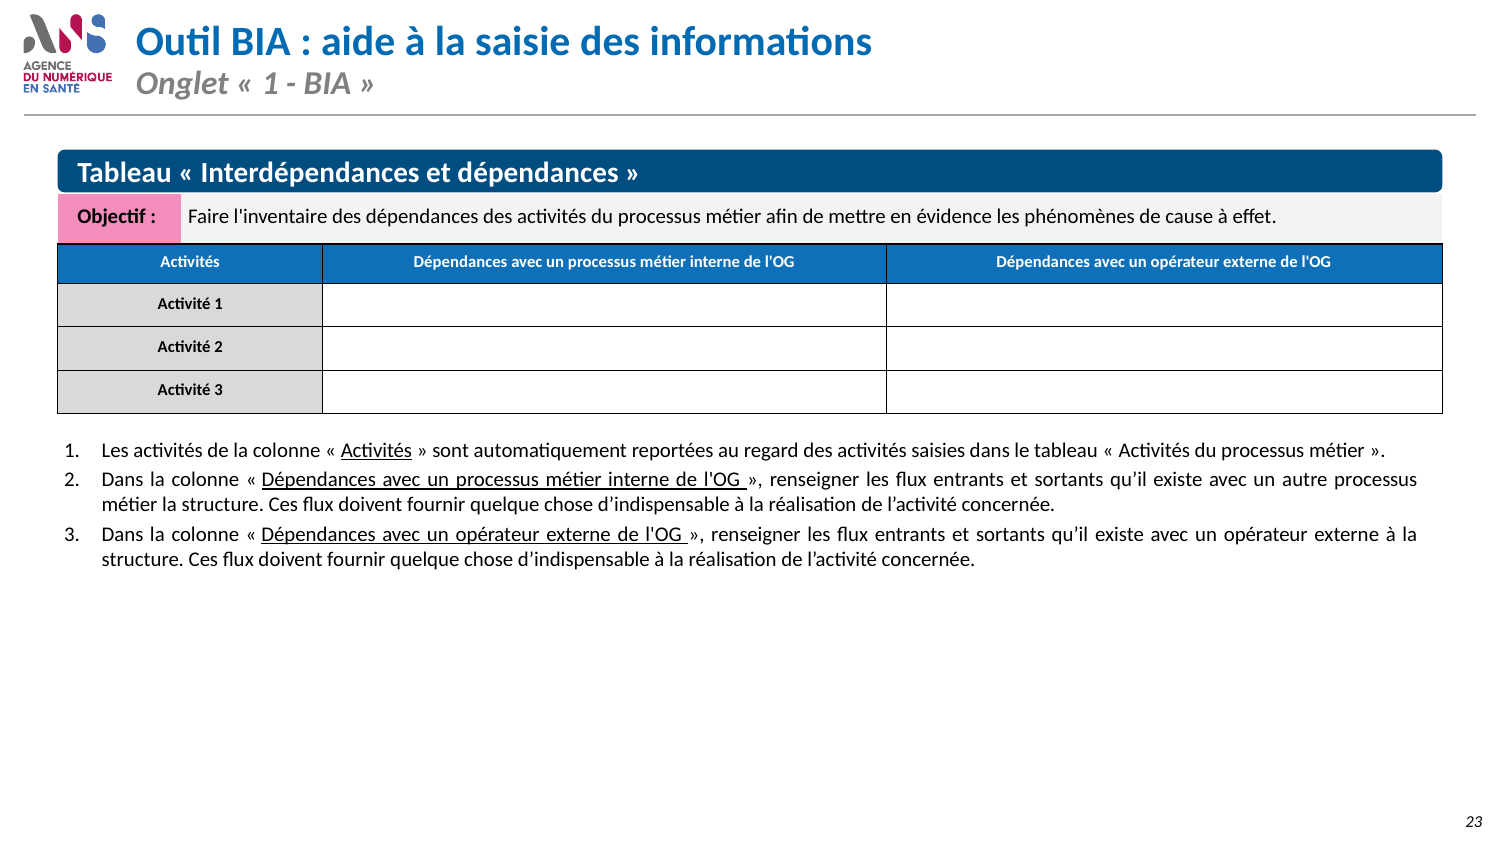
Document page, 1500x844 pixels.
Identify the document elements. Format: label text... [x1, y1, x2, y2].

table_cell [887, 371, 1442, 413]
table_header Faire l'inventaire des dépendances des activités du processus métier afin de mettre en évidence les phénomènes de cause à effet. [181, 194, 1442, 243]
table_header Dépendances avec un processus métier interne de l'OG [323, 245, 886, 283]
table_header Dépendances avec un opérateur externe de l'OG [887, 245, 1442, 283]
table_header Objectif : [58, 194, 181, 243]
table_cell [323, 284, 886, 326]
table_cell Activité 2 [58, 327, 322, 370]
text_box Les activités de la colonne « Activités » sont automatiquement reportées au regard des activités saisies dans le tableau « Activités du processus métier ». Dans la colonne « Dépendances avec un processus métier interne de l'OG », renseigner les flux entrants et sortants qu’il existe avec un autre processus métier la structure. Ces flux doivent fournir quelque chose d’indispensable à la réalisation de l’activité concernée. Dans la colonne « Dépendances avec un opérateur externe de l'OG », renseigner les flux entrants et sortants qu’il existe avec un opérateur externe à la structure. Ces flux doivent fournir quelque chose d’indispensable à la réalisation de l’activité concernée. [49, 421, 1433, 715]
text_box 23 [1447, 798, 1500, 844]
text_box Tableau « Interdépendances et dépendances » [57, 149, 1443, 193]
table_cell Activité 1 [58, 284, 322, 326]
table_cell [887, 327, 1442, 370]
table_cell Activité 3 [58, 371, 322, 413]
table_header Activités [58, 245, 322, 283]
table_cell [887, 284, 1442, 326]
table_cell [323, 327, 886, 370]
table_cell [323, 371, 886, 413]
picture [23, 14, 112, 93]
title Outil BIA : aide à la saisie des informations Onglet « 1 - BIA » [135, 14, 1459, 103]
